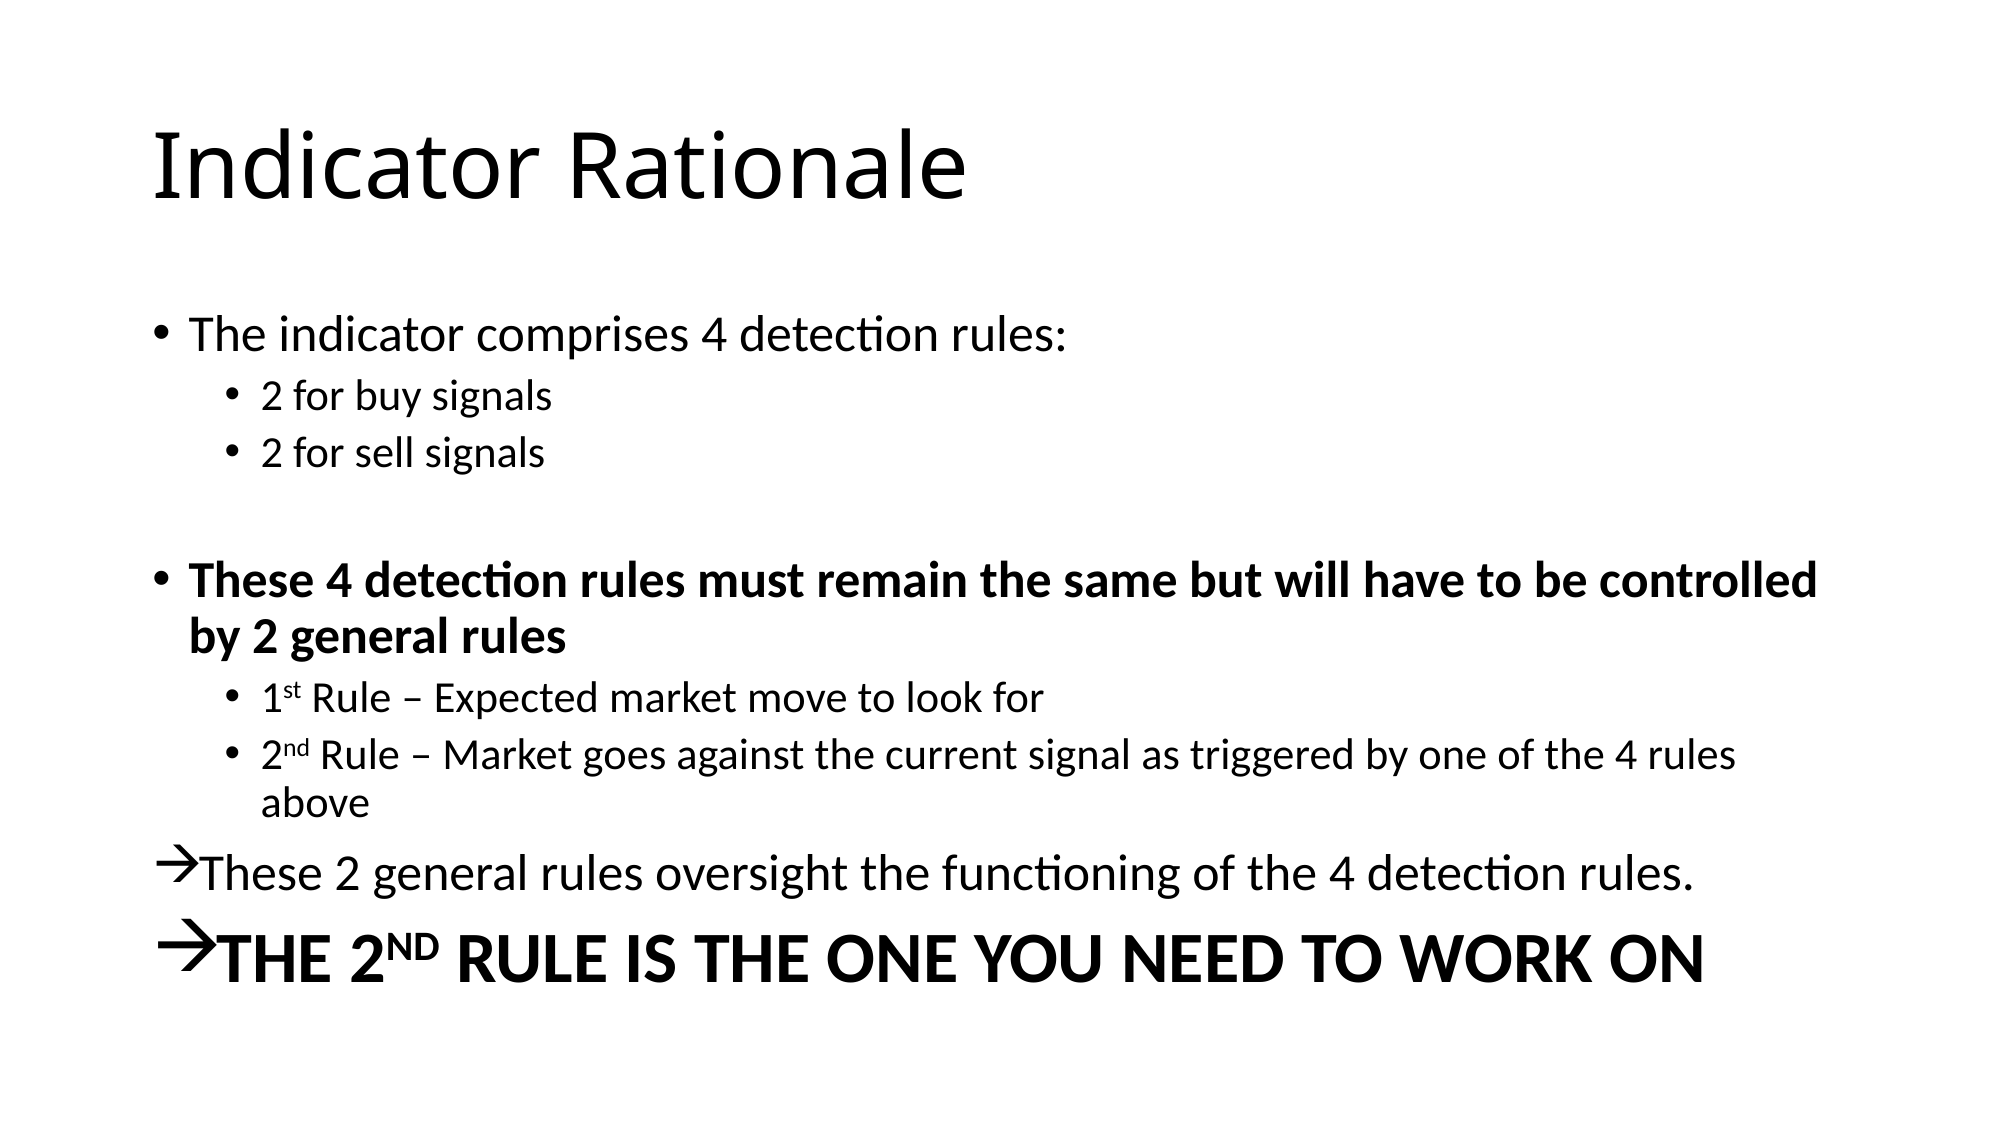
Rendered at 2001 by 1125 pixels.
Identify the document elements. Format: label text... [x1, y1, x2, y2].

list The indicator comprises 4 detection rules: 2 for buy signals 2 for sell signals These 4 detection rules must remain the same but will have to be controlled by 2 general rules 1st Rule – Expected market move to look for 2nd Rule – Market goes against the current signal as triggered by one of the 4 rules above These 2 general rules oversight the functioning of the 4 detection rules. THE 2ND RULE IS THE ONE YOU NEED TO WORK ON [137, 299, 1863, 1014]
title Indicator Rationale [137, 59, 1863, 278]
